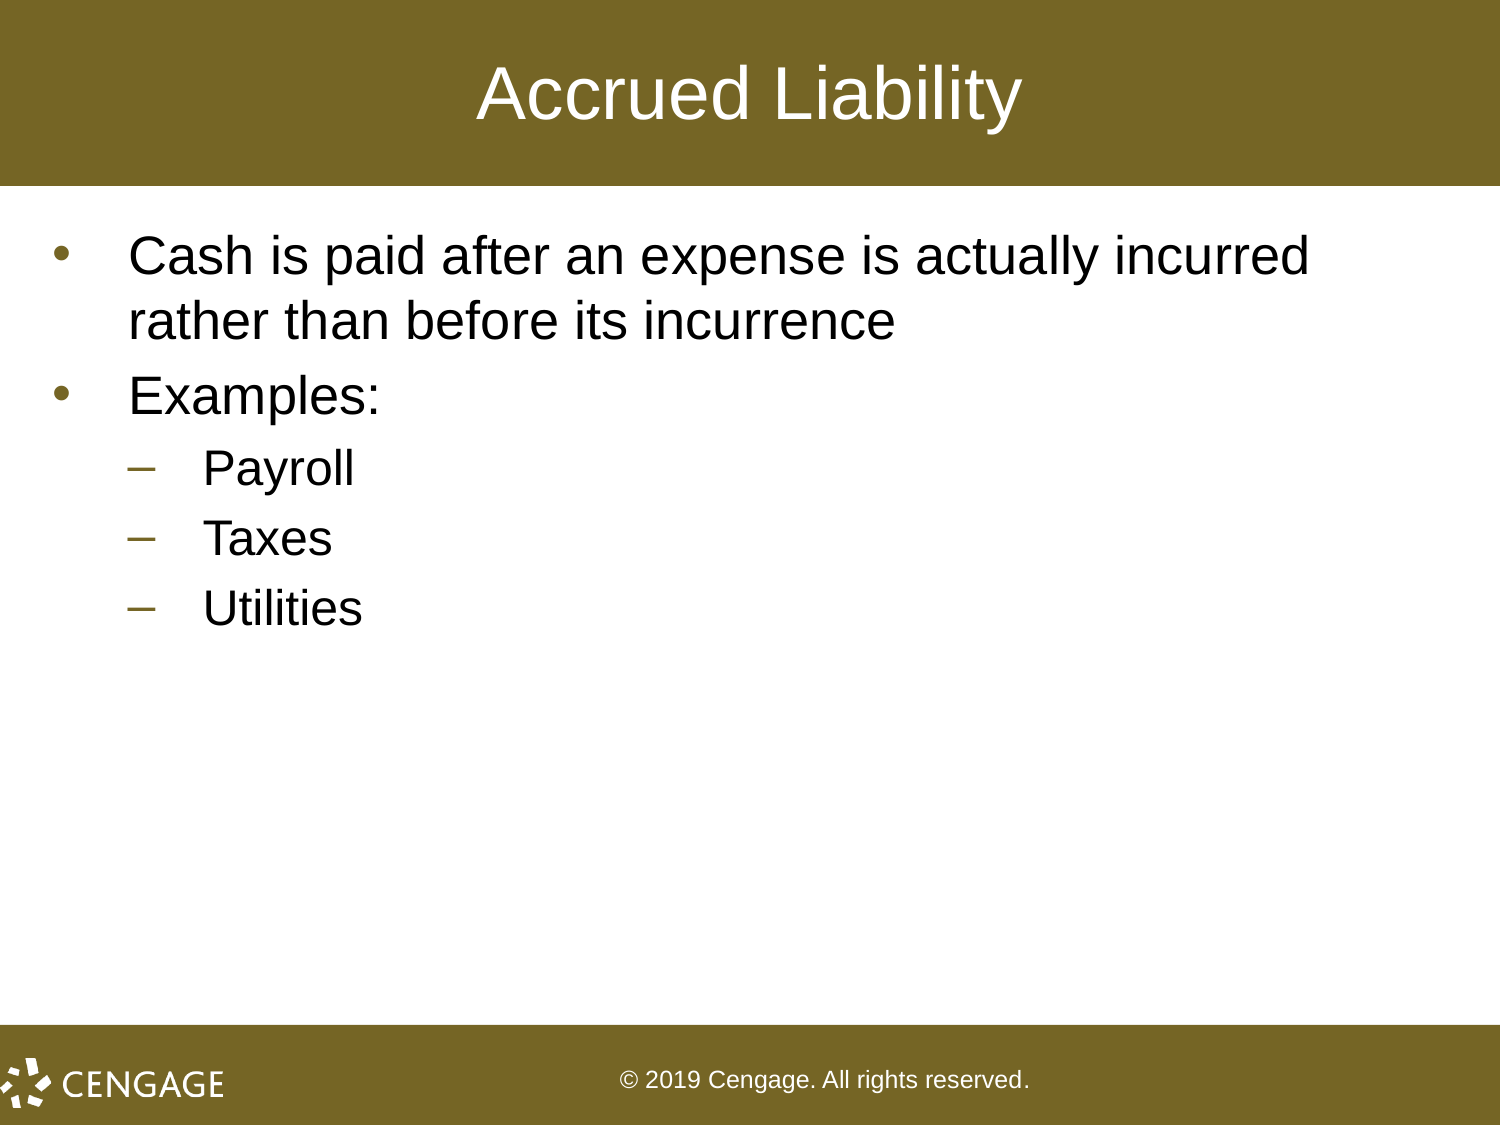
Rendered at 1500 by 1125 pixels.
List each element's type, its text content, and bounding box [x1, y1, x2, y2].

list Cash is paid after an expense is actually incurred rather than before its incurrence Examples: Payroll Taxes Utilities [37, 212, 1475, 1005]
title Accrued Liability [7, 4, 1493, 175]
picture [0, 1058, 223, 1108]
